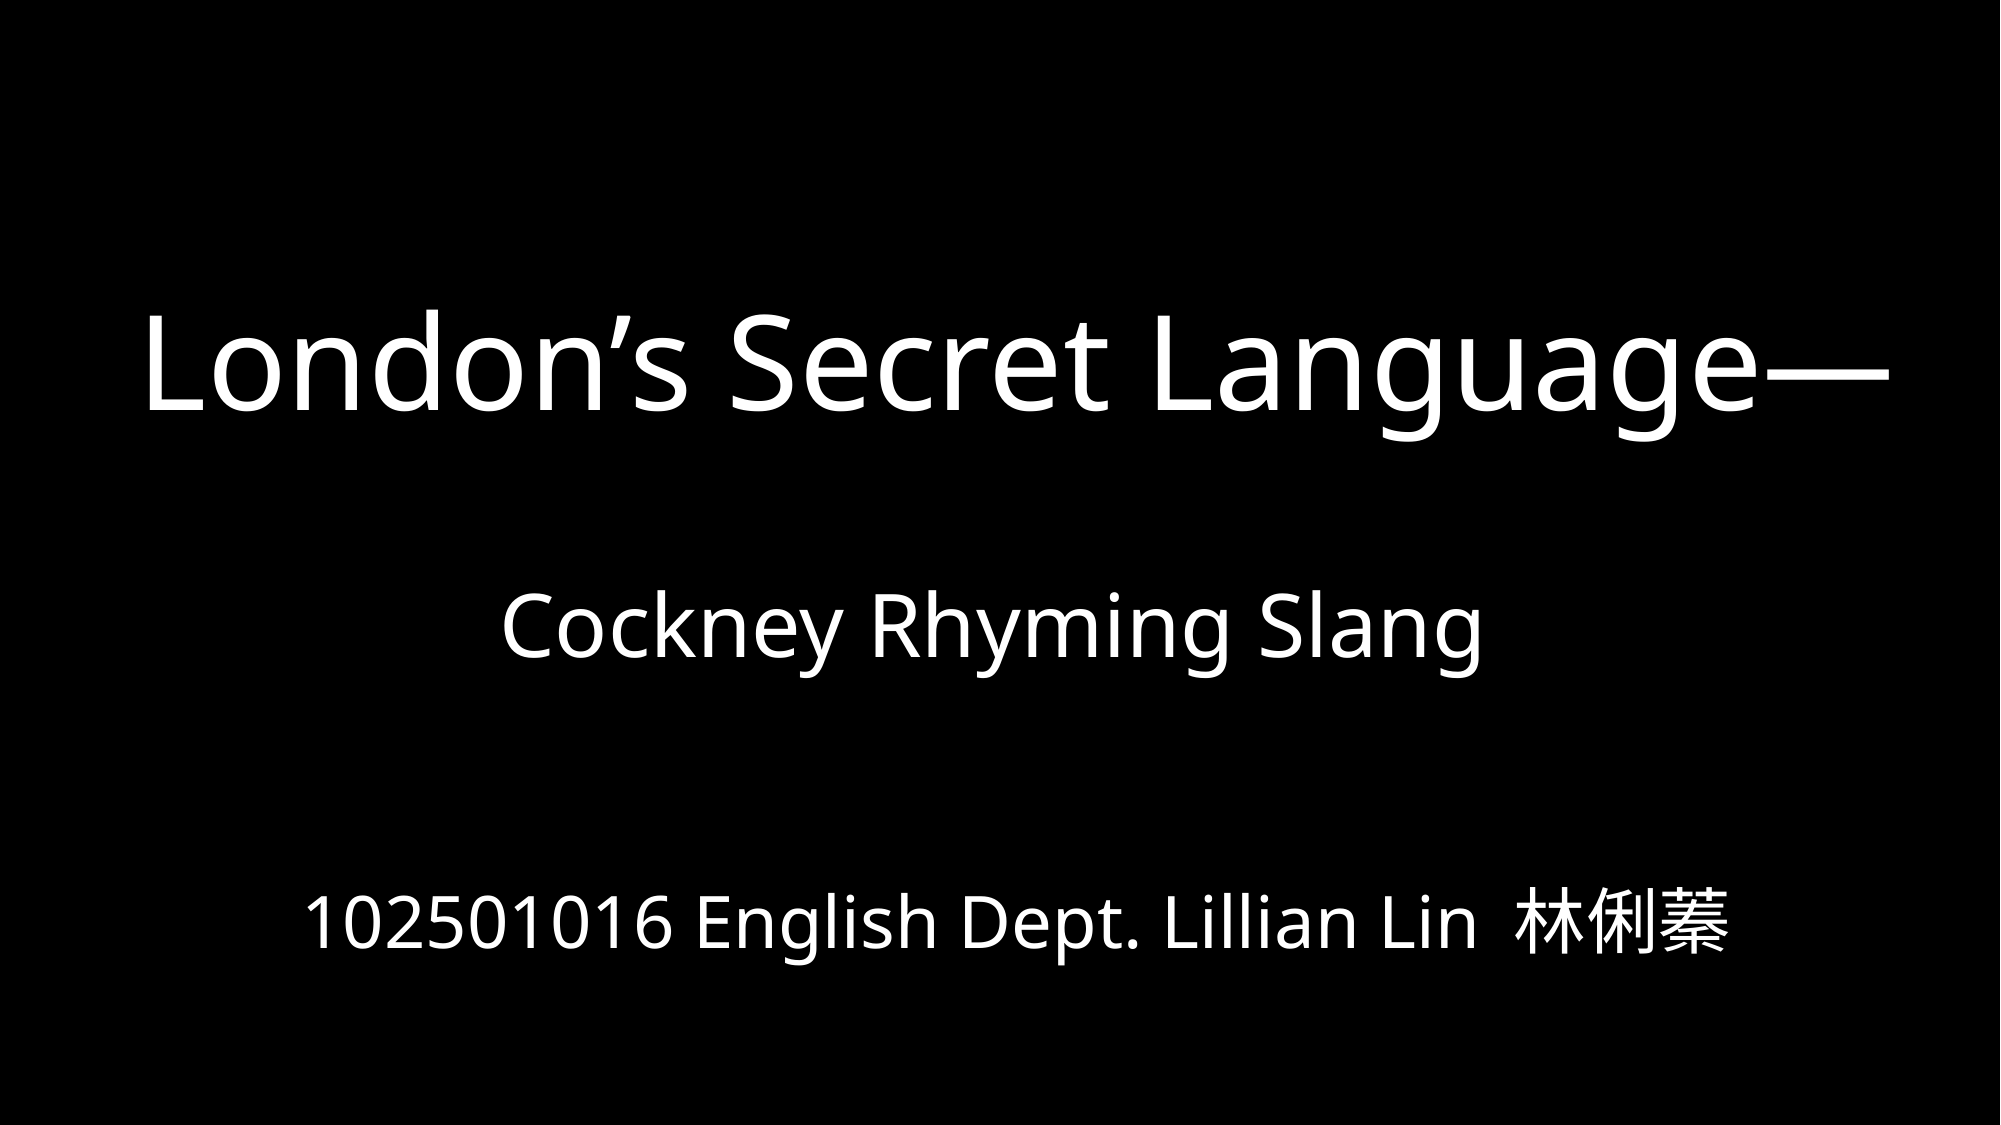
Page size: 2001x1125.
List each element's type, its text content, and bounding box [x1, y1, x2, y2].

subtitle 102501016 English Dept. Lillian Lin 林俐蓁 [266, 742, 1767, 1015]
title London’s Secret Language— Cockney Rhyming Slang [92, 160, 1940, 684]
